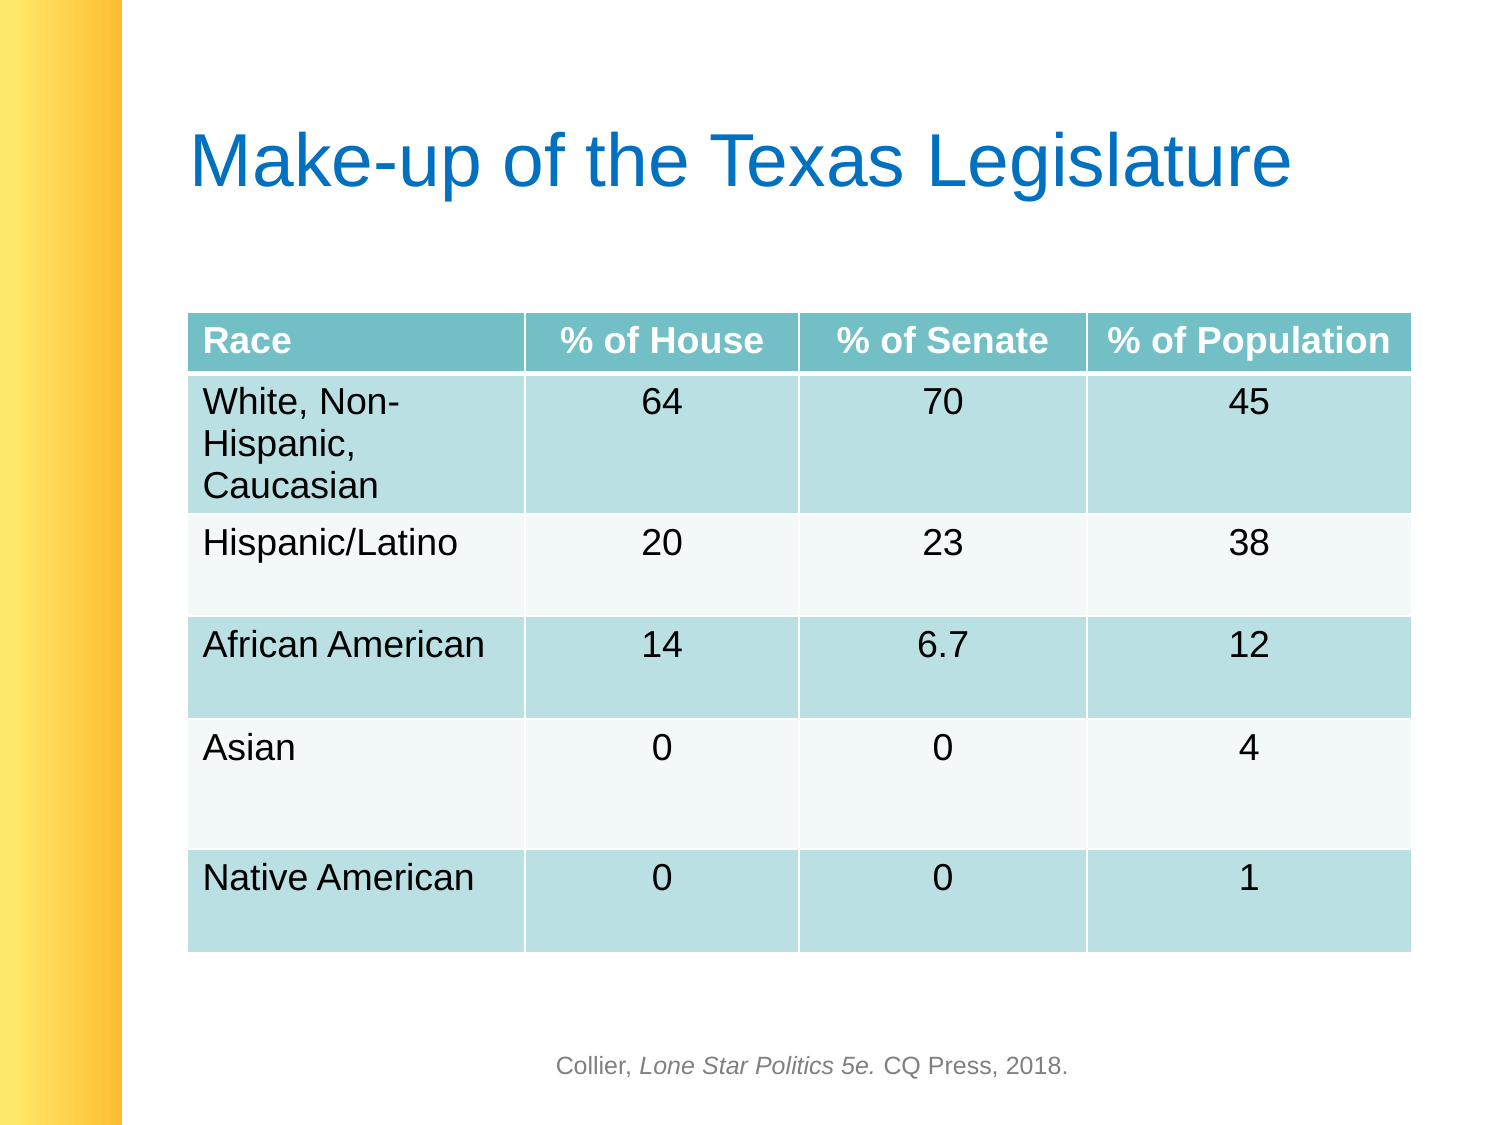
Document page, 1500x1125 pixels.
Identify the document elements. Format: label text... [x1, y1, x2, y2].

table_cell 64 [526, 376, 798, 513]
table_cell 70 [800, 376, 1086, 513]
picture [0, 0, 1500, 1125]
table_cell 0 [526, 850, 798, 952]
table_cell Hispanic/Latino [188, 515, 524, 615]
text_box Collier, Lone Star Politics 5e. CQ Press, 2018. [525, 1042, 1100, 1087]
table_cell African American [188, 617, 524, 718]
table_cell 0 [800, 720, 1086, 848]
table_header % of Population [1088, 313, 1411, 371]
table_header Race [188, 313, 524, 371]
table_cell White, Non-Hispanic, Caucasian [188, 376, 524, 513]
table_cell 23 [800, 515, 1086, 615]
table_cell Native American [188, 850, 524, 952]
table_cell 0 [526, 720, 798, 848]
table_cell 6.7 [800, 617, 1086, 718]
title Make-up of the Texas Legislature [174, 62, 1488, 250]
table_cell 20 [526, 515, 798, 615]
table_header % of Senate [800, 313, 1086, 371]
table_header % of House [526, 313, 798, 371]
table_cell 45 [1088, 376, 1411, 513]
table_cell Asian [188, 720, 524, 848]
table_cell 0 [800, 850, 1086, 952]
table_cell 38 [1088, 515, 1411, 615]
table_cell 14 [526, 617, 798, 718]
table_cell 1 [1088, 850, 1411, 952]
table_cell 4 [1088, 720, 1411, 848]
table_cell 12 [1088, 617, 1411, 718]
